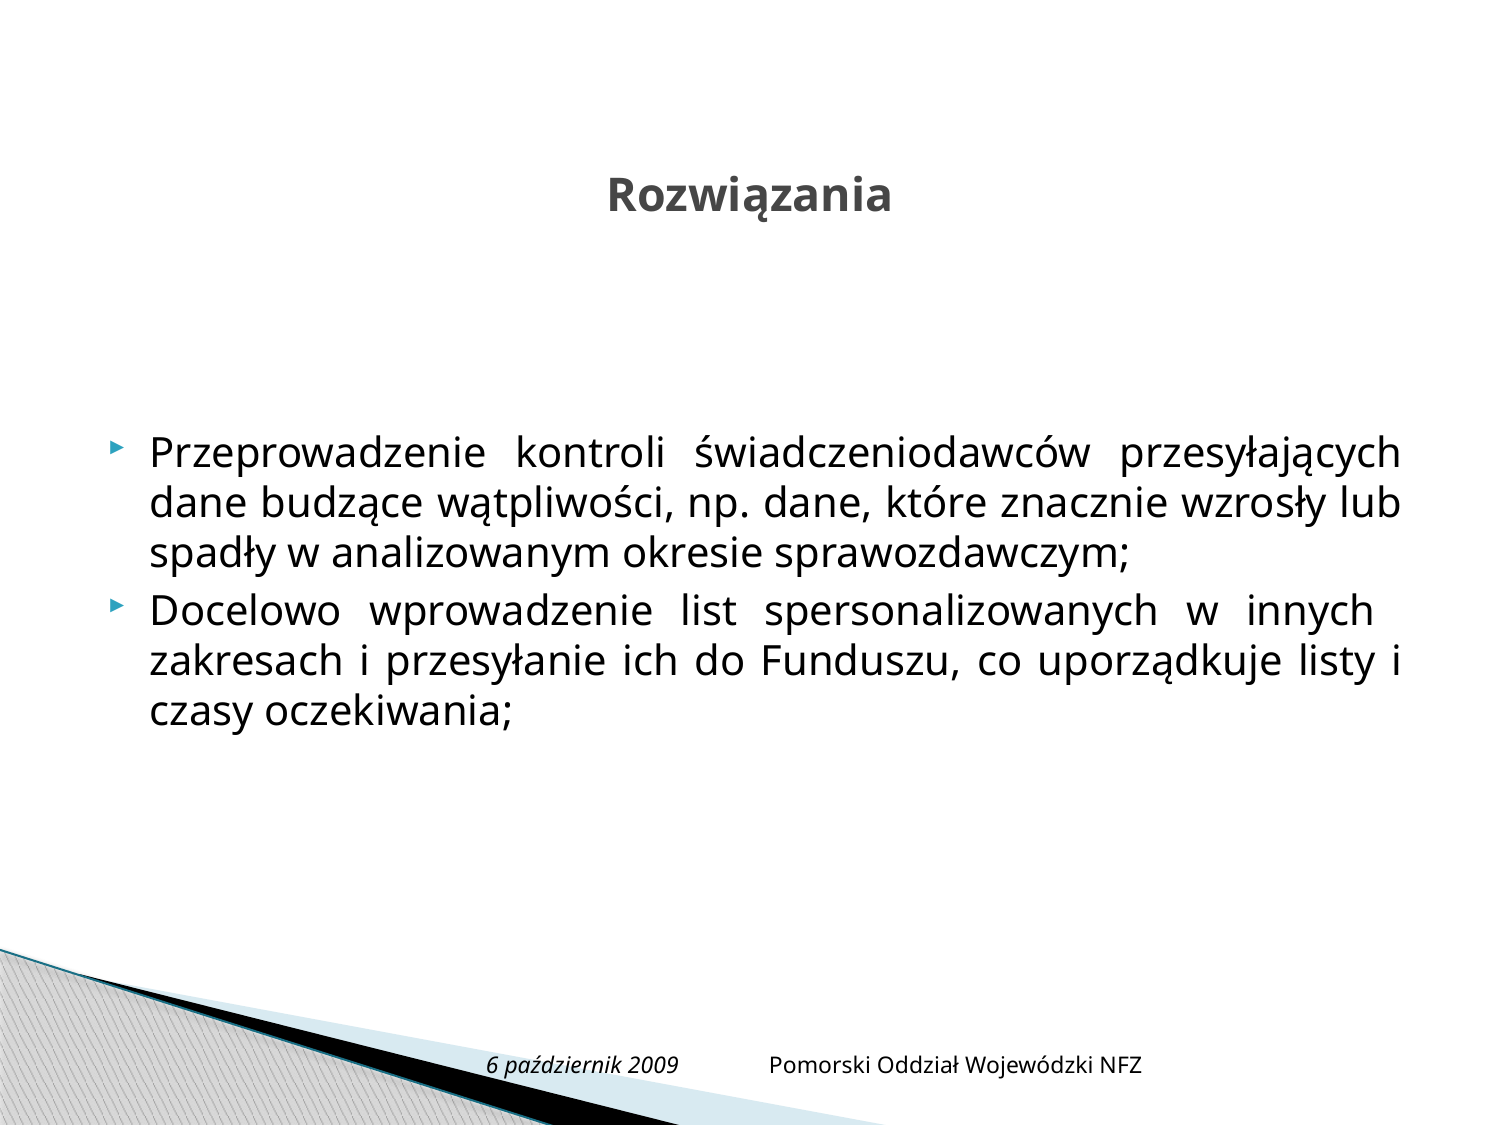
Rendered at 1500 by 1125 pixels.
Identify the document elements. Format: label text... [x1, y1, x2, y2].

title Rozwiązania [75, 93, 1425, 293]
text_box 6 październik 2009 Pomorski Oddział Wojewódzki NFZ [222, 1042, 1407, 1086]
list Przeprowadzenie kontroli świadczeniodawców przesyłających dane budzące wątpliwości, np. dane, które znacznie wzrosły lub spadły w analizowanym okresie sprawozdawczym; Docelowo wprowadzenie list spersonalizowanych w innych zakresach i przesyłanie ich do Funduszu, co uporządkuje listy i czasy oczekiwania; [74, 242, 1419, 950]
